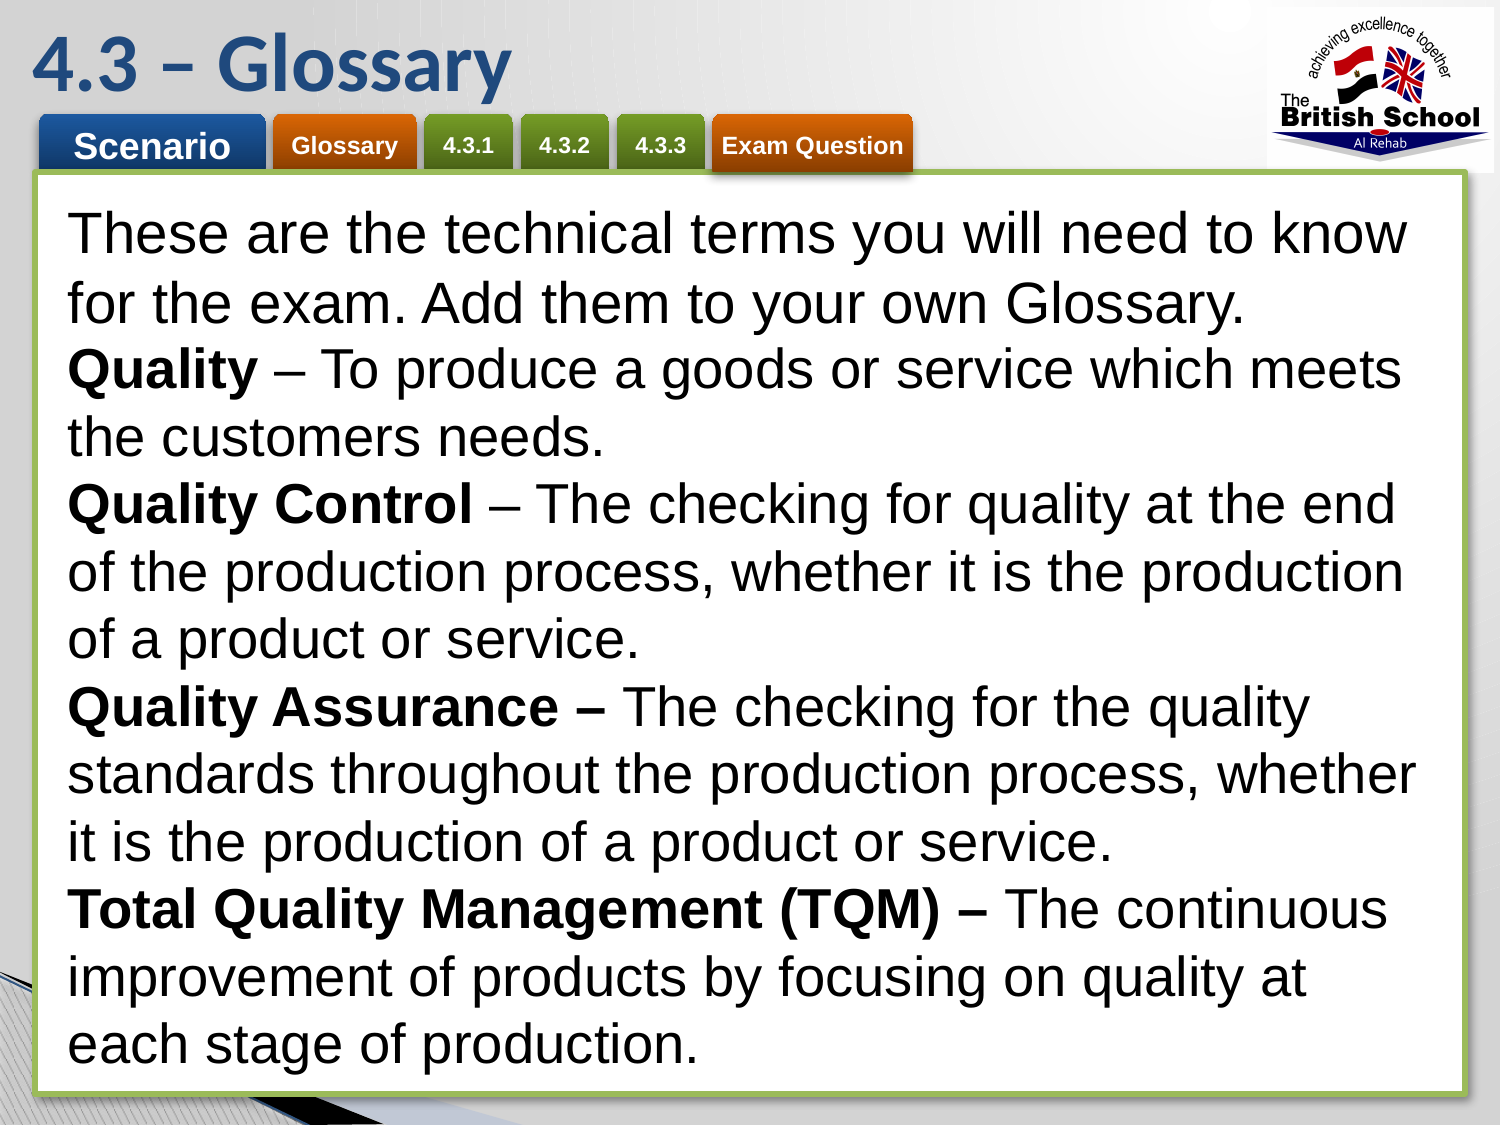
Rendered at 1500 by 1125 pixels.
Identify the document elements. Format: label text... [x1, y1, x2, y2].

text_box These are the technical terms you will need to know for the exam. Add them to your own Glossary. [53, 187, 1447, 324]
picture [1267, 7, 1495, 173]
picture [281, 1114, 303, 1125]
title 4.3 – Glossary [17, 7, 1235, 110]
text_box Quality – To produce a goods or service which meets the customers needs. Quality Control – The checking for quality at the end of the production process, whether it is the production of a product or service. Quality Assurance – The checking for the quality standards throughout the production process, whether it is the production of a product or service. Total Quality Management (TQM) – The continuous improvement of products by focusing on quality at each stage of production. [53, 324, 1447, 1083]
